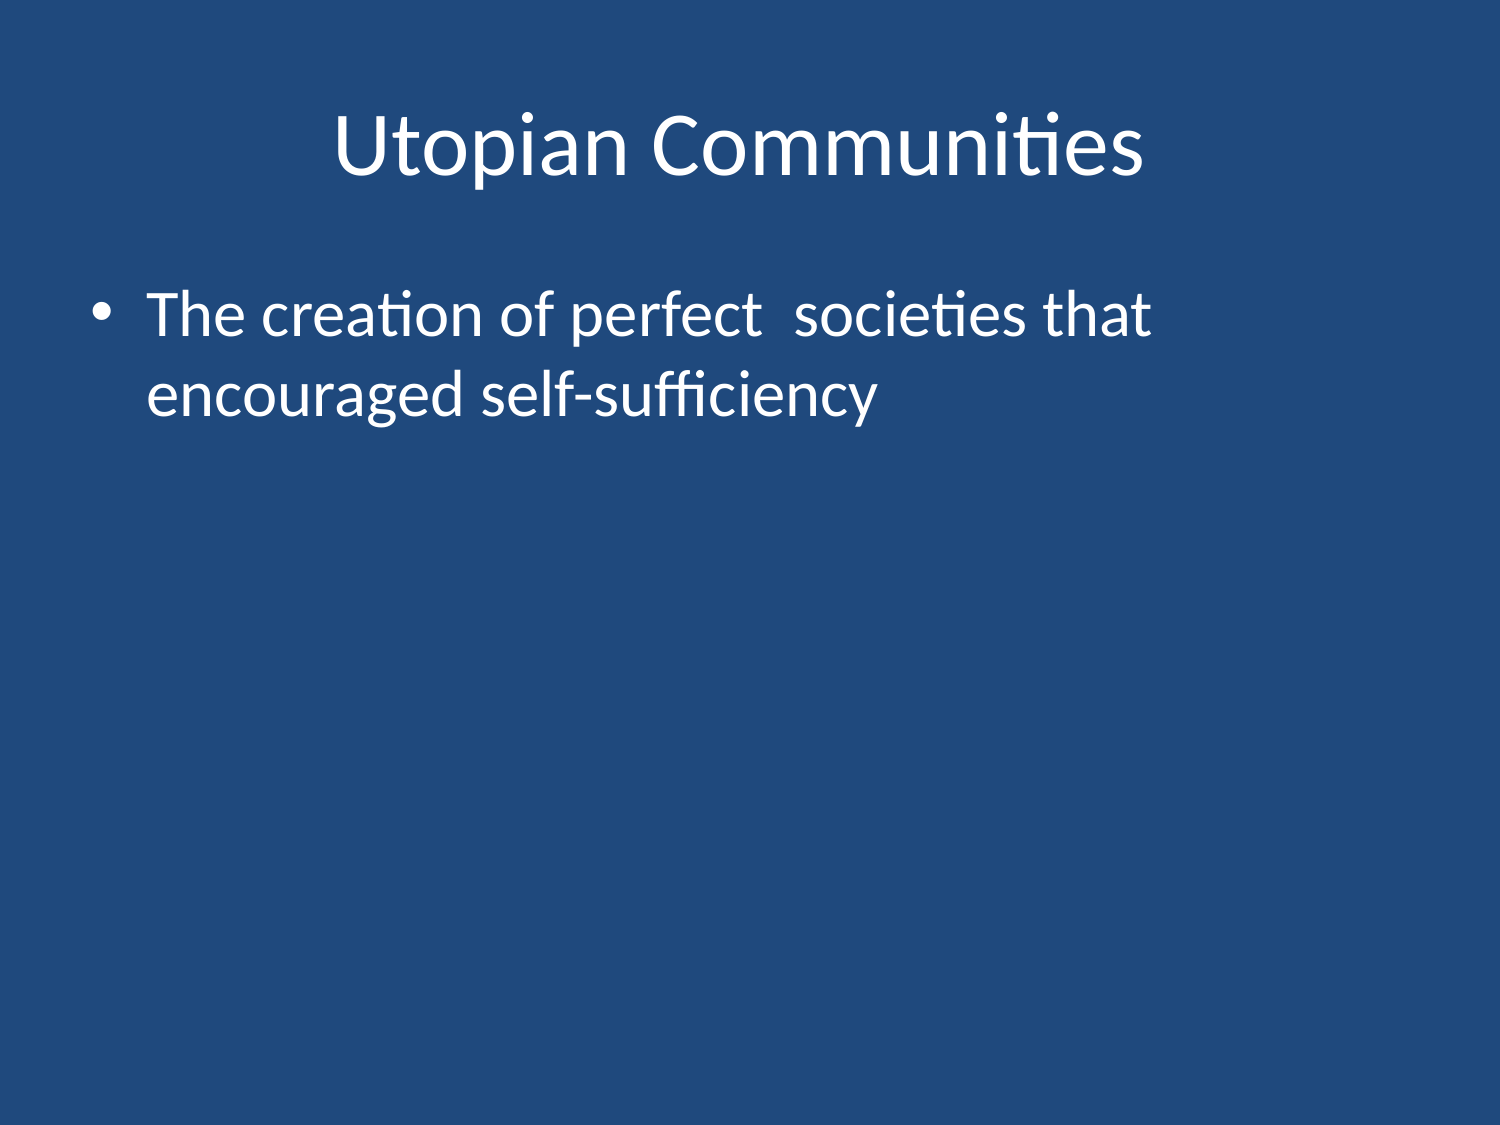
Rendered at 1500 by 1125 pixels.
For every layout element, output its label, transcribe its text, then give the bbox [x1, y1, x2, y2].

title Utopian Communities [75, 45, 1425, 233]
list The creation of perfect societies that encouraged self-sufficiency [75, 262, 1425, 1005]
